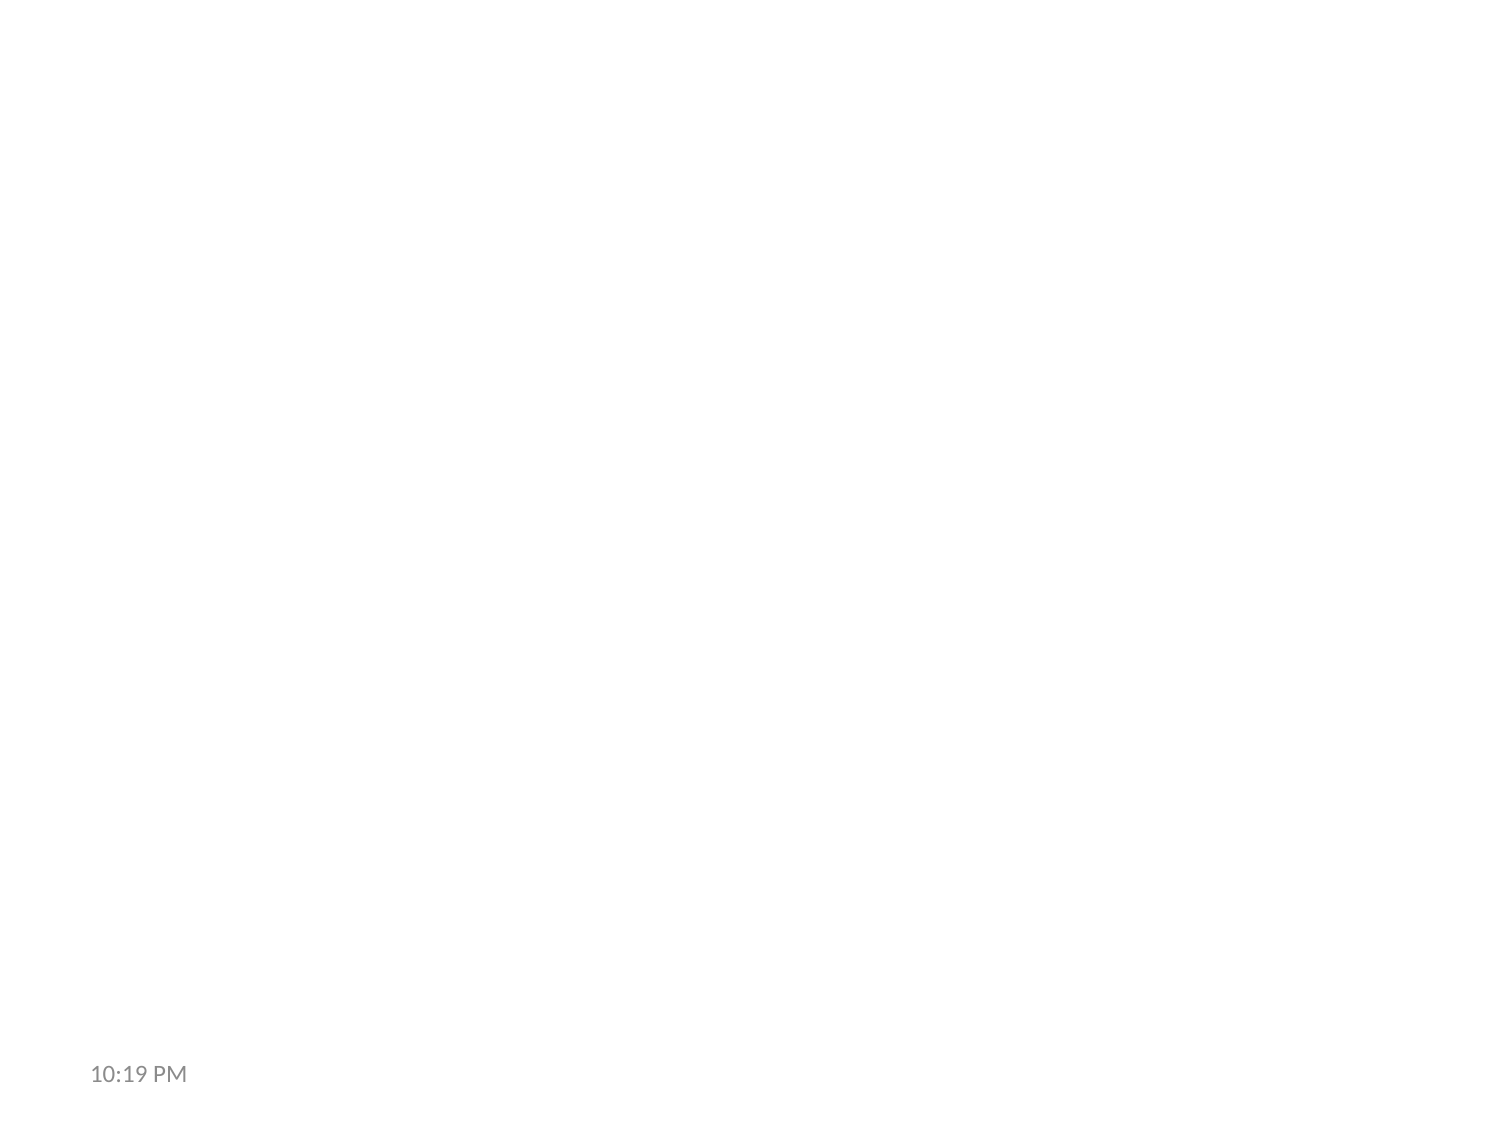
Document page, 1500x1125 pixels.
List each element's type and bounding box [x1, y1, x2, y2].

slide_number [75, 1042, 425, 1103]
